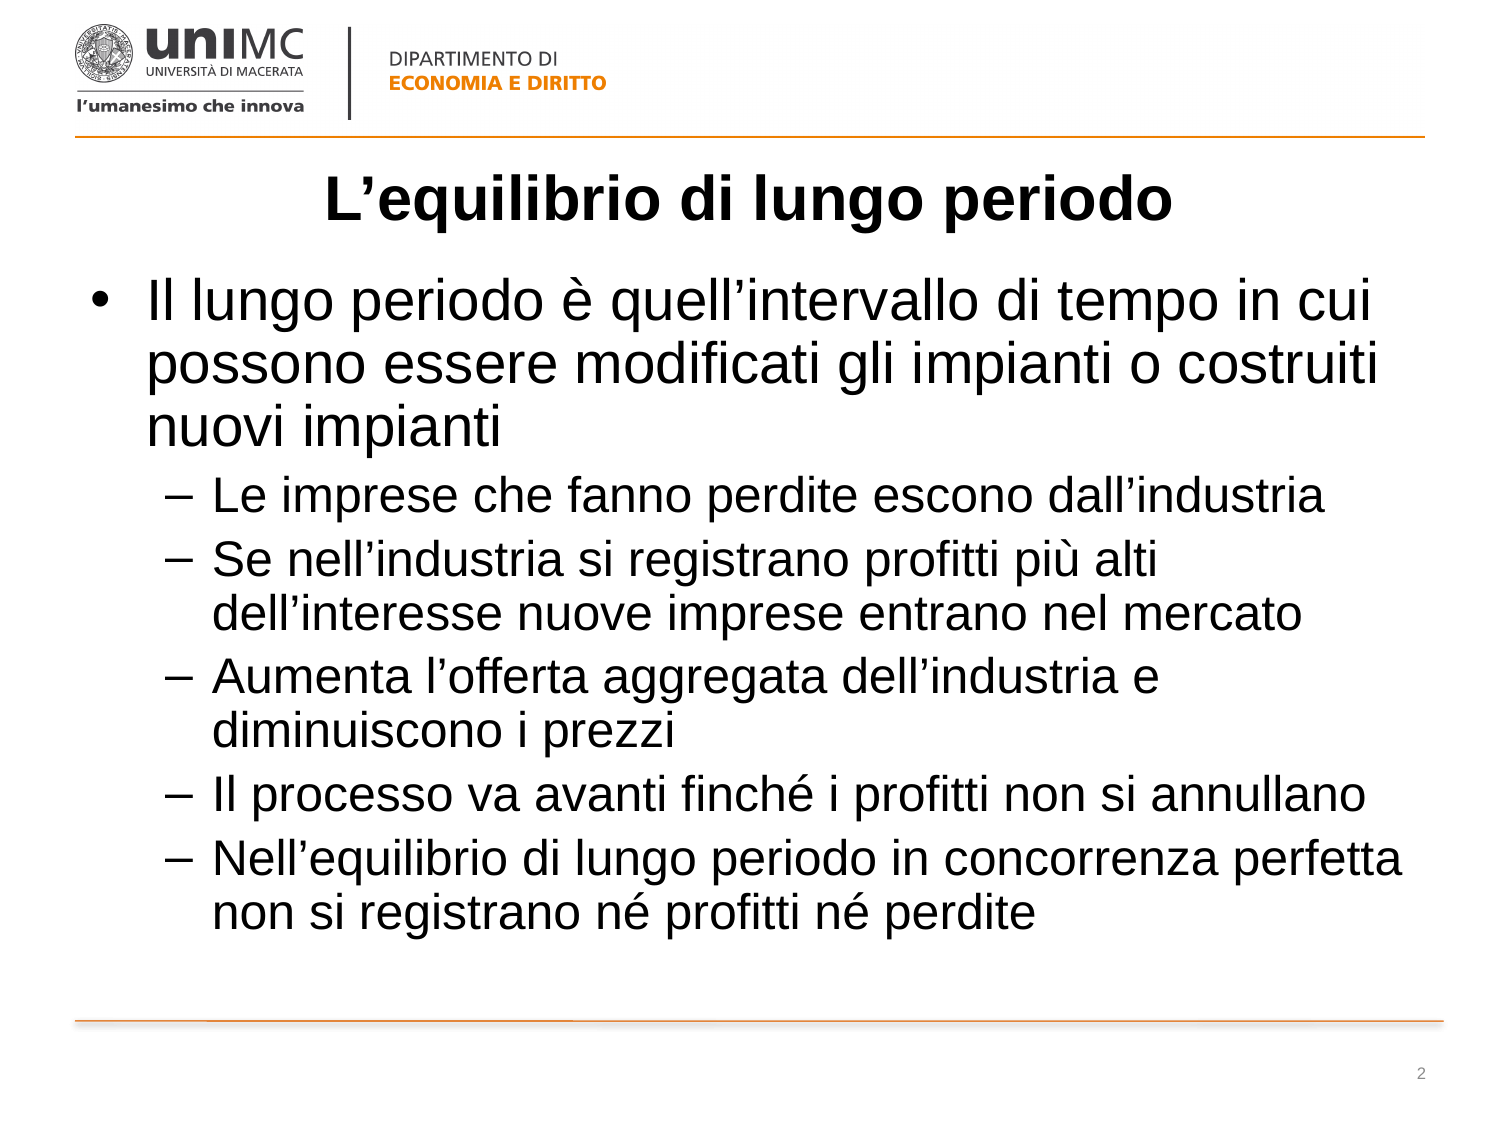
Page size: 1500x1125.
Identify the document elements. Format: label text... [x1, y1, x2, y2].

slide_number 2 [1091, 1042, 1442, 1103]
title L’equilibrio di lungo periodo [75, 149, 1425, 241]
list Il lungo periodo è quell’intervallo di tempo in cui possono essere modificati gli impianti o costruiti nuovi impianti Le imprese che fanno perdite escono dall’industria Se nell’industria si registrano profitti più alti dell’interesse nuove imprese entrano nel mercato Aumenta l’offerta aggregata dell’industria e diminuiscono i prezzi Il processo va avanti finché i profitti non si annullano Nell’equilibrio di lungo periodo in concorrenza perfetta non si registrano né profitti né perdite [75, 262, 1425, 1005]
picture [75, 24, 1425, 138]
